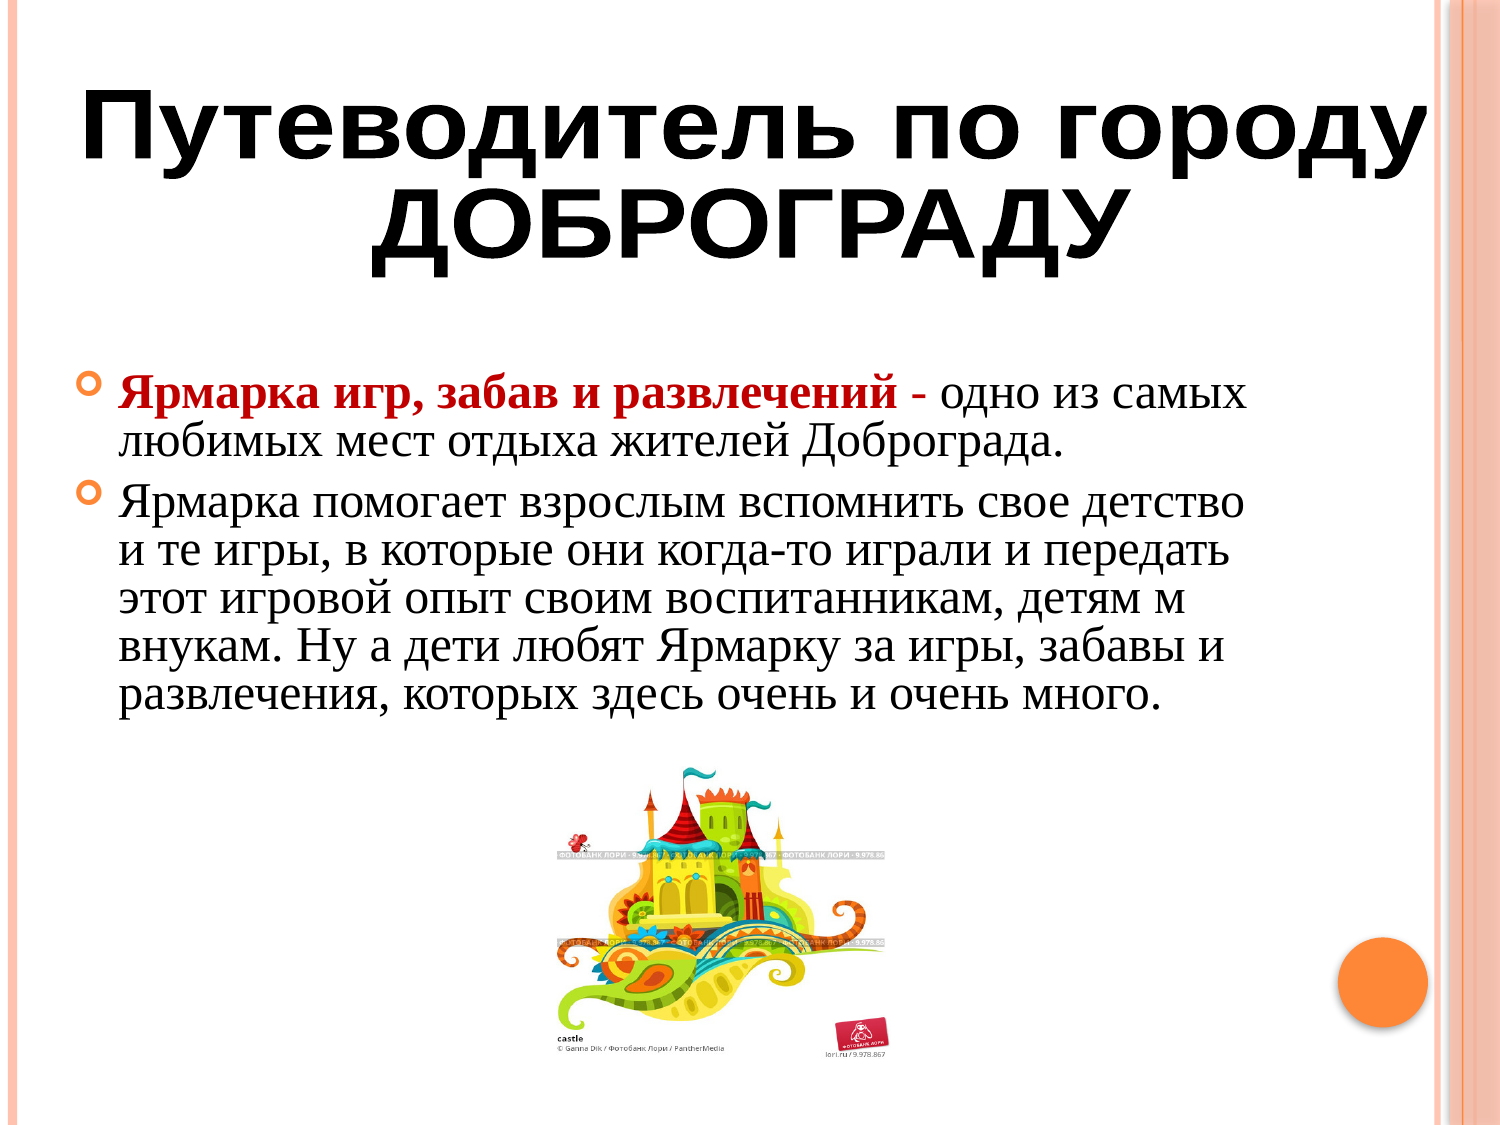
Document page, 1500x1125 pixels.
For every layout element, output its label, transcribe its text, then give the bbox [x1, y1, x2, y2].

list Ярмарка игр, забав и развлечений - одно из самых любимых мест отдыха жителей Доброграда. Ярмарка помогает взрослым вспомнить свое детство и те игры, в которые они когда-то играли и передать этот игровой опыт своим воспитанникам, детям м внукам. Ну а дети любят Ярмарку за игры, забавы и развлечения, которых здесь очень и очень много. [58, 363, 1295, 835]
picture [550, 761, 892, 1062]
